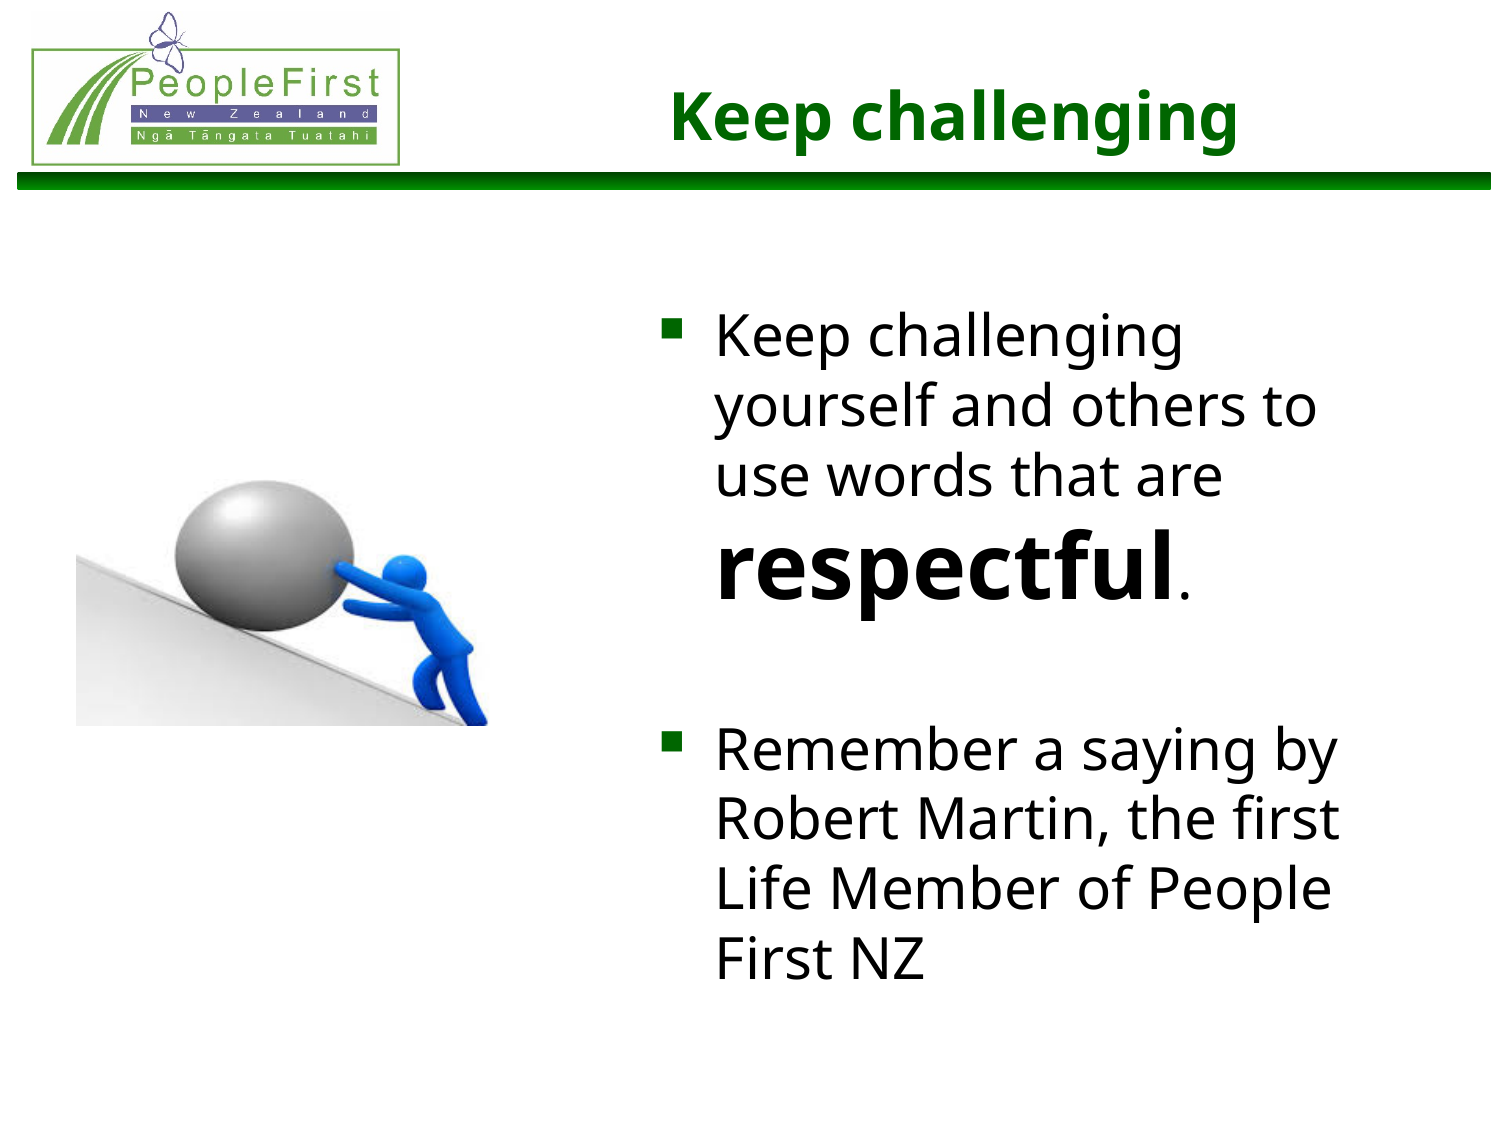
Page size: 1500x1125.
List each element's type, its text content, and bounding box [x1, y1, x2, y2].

list Keep challenging yourself and others to use words that are respectful. Remember a saying by Robert Martin, the first Life Member of People First NZ [643, 290, 1412, 1018]
picture [31, 11, 400, 166]
picture [76, 479, 577, 726]
title Keep challenging [419, 66, 1491, 145]
